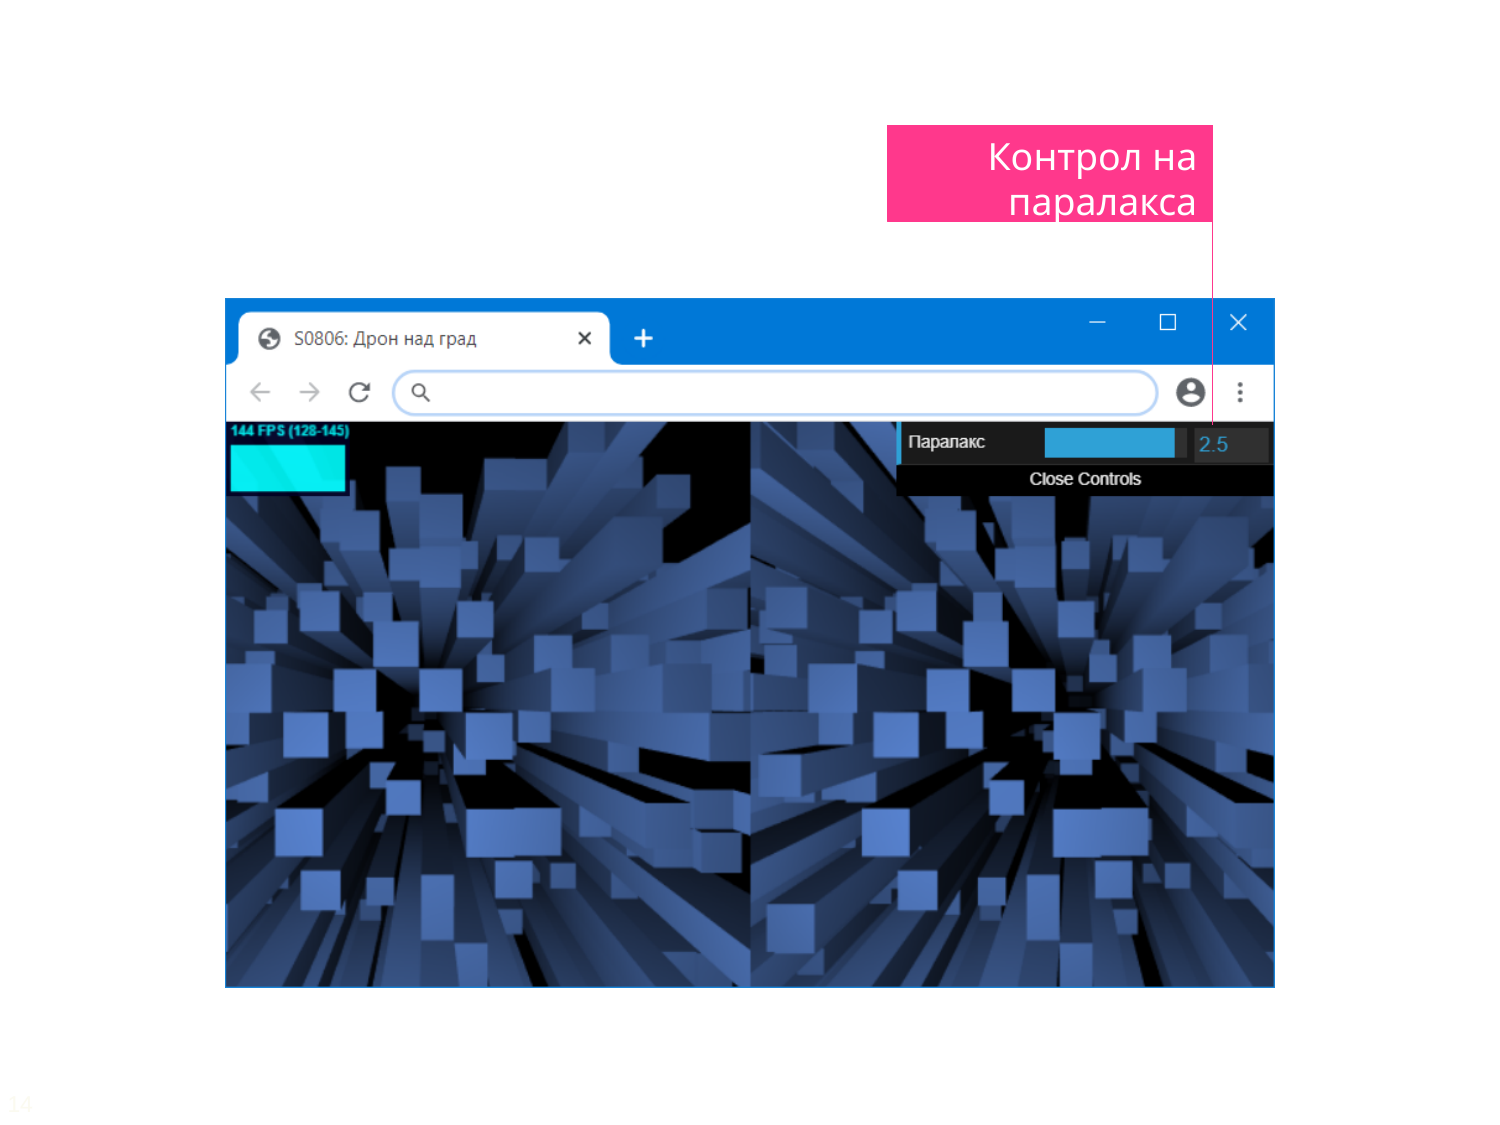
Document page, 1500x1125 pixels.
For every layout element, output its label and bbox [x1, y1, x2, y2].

text_box [887, 124, 1213, 426]
picture [224, 298, 1276, 988]
